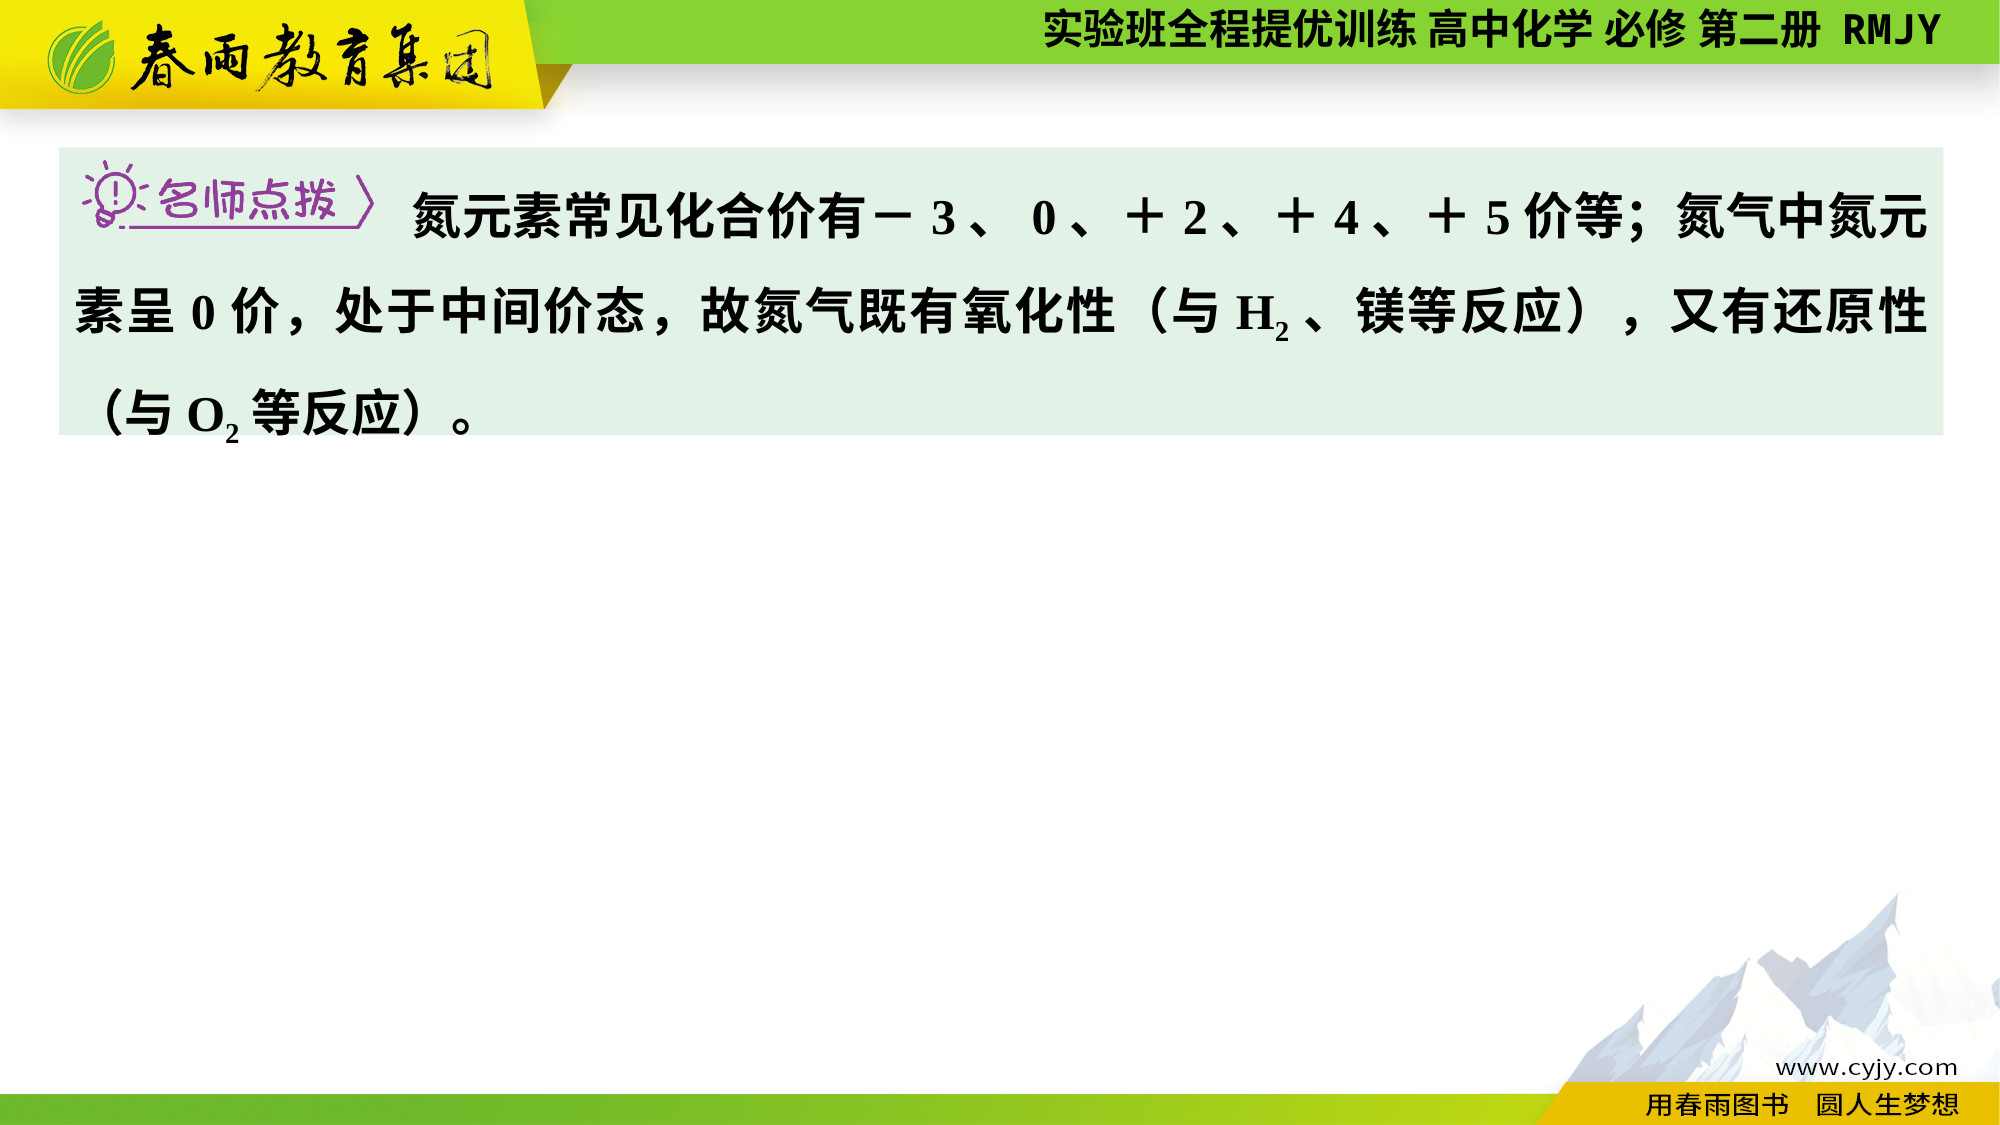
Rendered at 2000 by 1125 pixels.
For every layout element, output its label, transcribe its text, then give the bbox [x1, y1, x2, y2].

picture [0, 0, 2000, 1125]
list 氮元素常见化合价有－3、0、＋2、＋4、＋5价等；氮气中氮元素呈0价，处于中间价态，故氮气既有氧化性（与H2、镁等反应），又有还原性（与O2等反应）。 [59, 147, 1944, 436]
